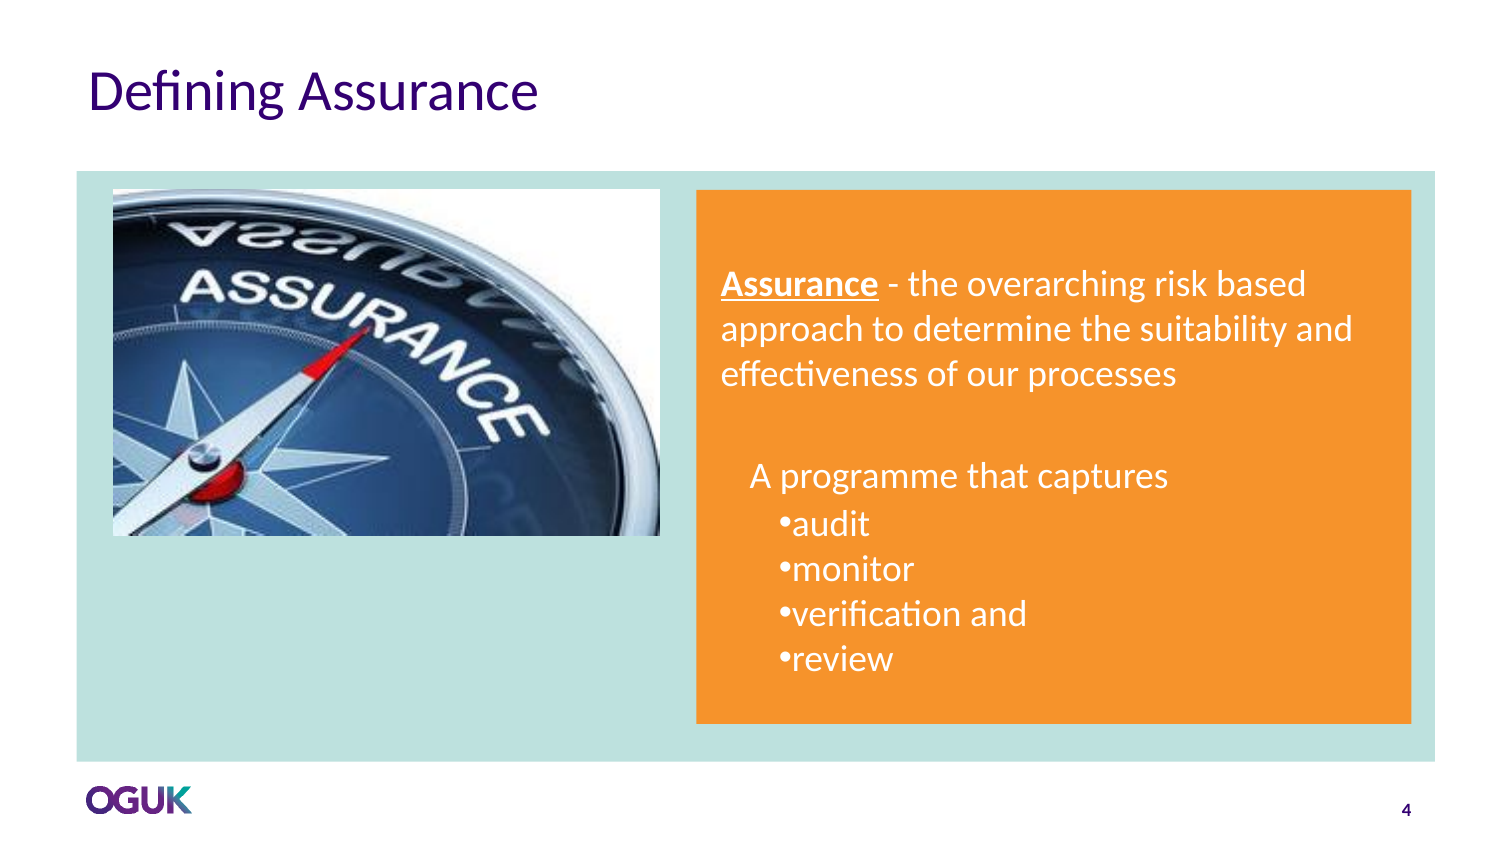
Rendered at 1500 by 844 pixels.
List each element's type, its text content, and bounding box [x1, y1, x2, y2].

picture [76, 778, 200, 822]
text_box [76, 170, 1436, 763]
title Defining Assurance [88, 38, 1412, 145]
picture [113, 189, 661, 536]
slide_number 4 [1352, 800, 1412, 818]
text_box Assurance - the overarching risk based approach to determine the suitability and effectiveness of our processes A programme that captures audit monitor verification and review [695, 189, 1412, 725]
